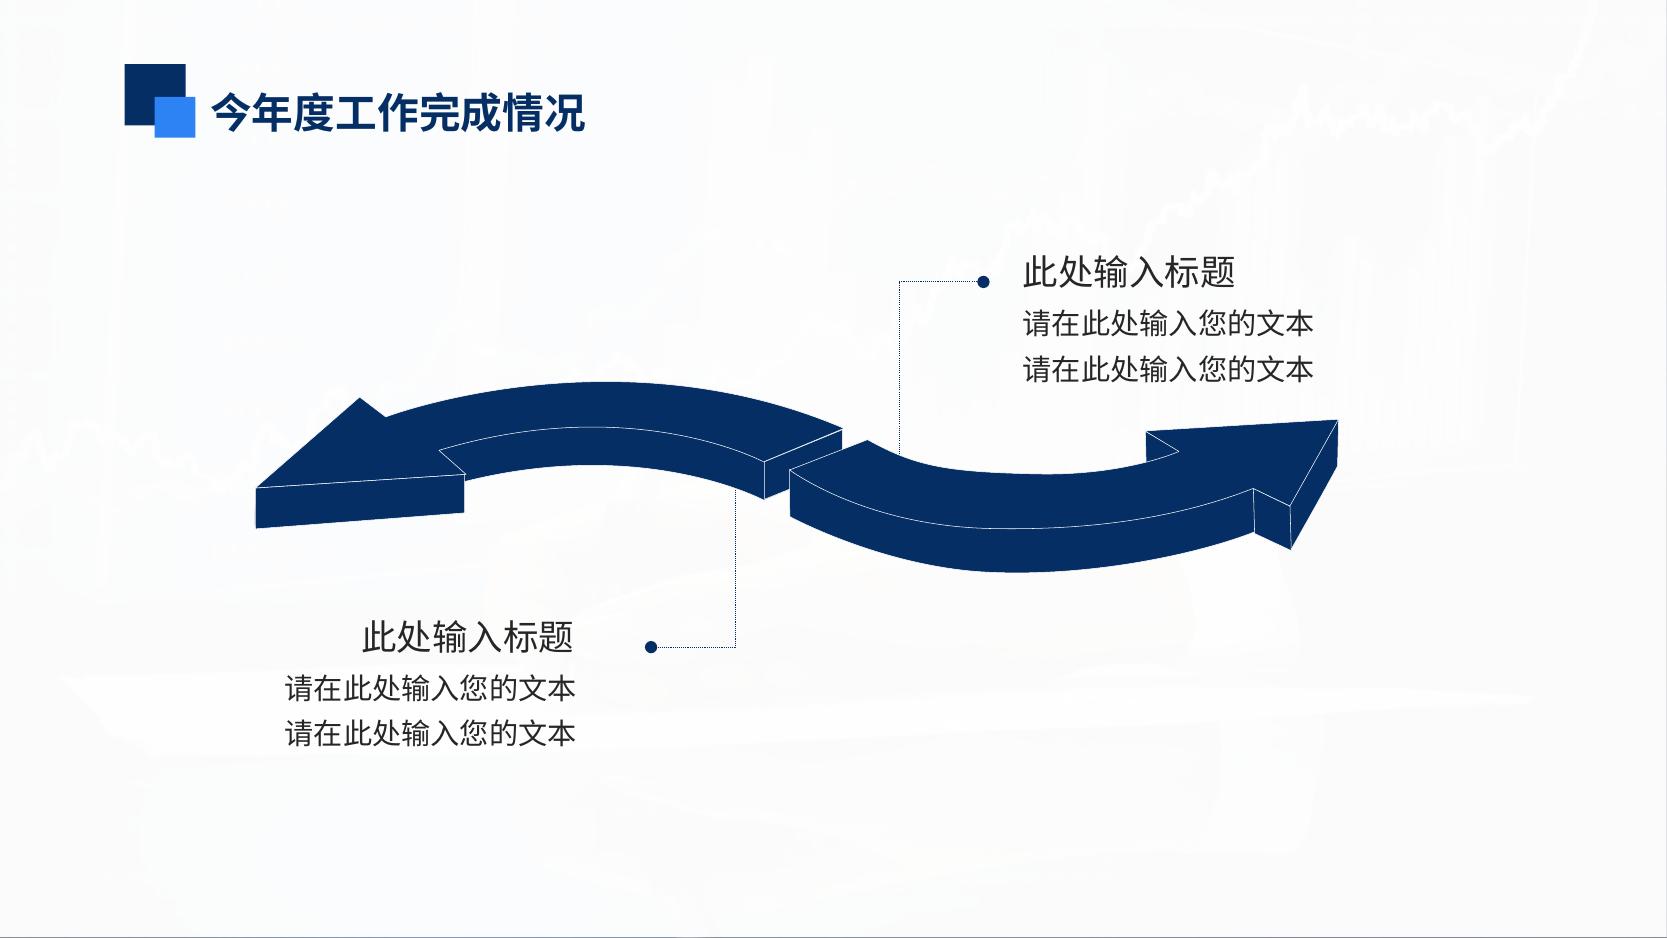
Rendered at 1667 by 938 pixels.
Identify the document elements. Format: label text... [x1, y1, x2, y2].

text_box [1008, 242, 1355, 396]
text_box [899, 275, 990, 417]
text_box [123, 62, 188, 127]
text_box 今年度工作完成情况 [195, 78, 621, 144]
text_box [153, 95, 197, 140]
text_box [644, 536, 736, 654]
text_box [789, 419, 1339, 574]
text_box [270, 607, 617, 761]
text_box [254, 329, 845, 530]
